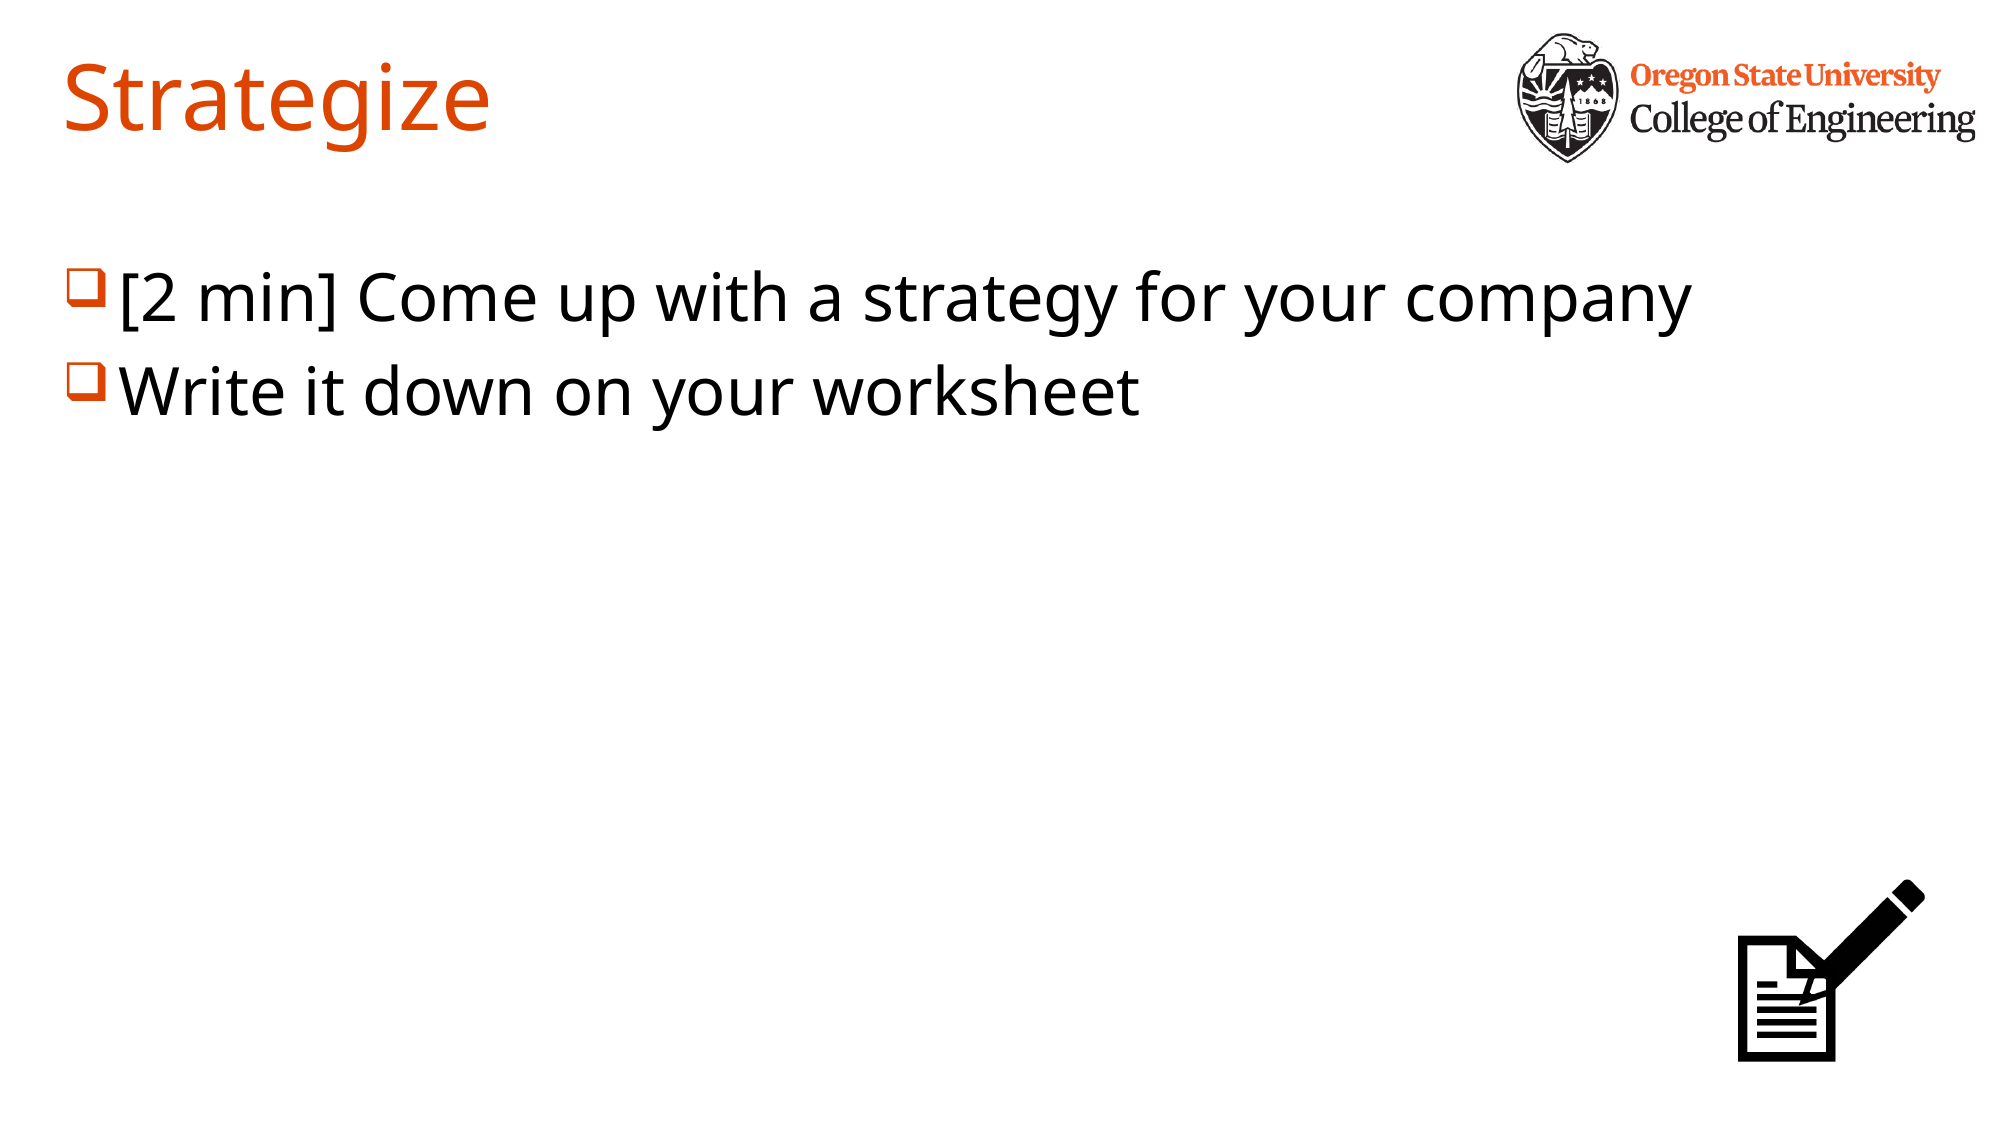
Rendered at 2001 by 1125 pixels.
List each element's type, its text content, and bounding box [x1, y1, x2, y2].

list [2 min] Come up with a strategy for your company Write it down on your worksheet [48, 247, 1965, 1074]
title Strategize [48, 31, 1490, 228]
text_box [1710, 867, 1937, 1074]
